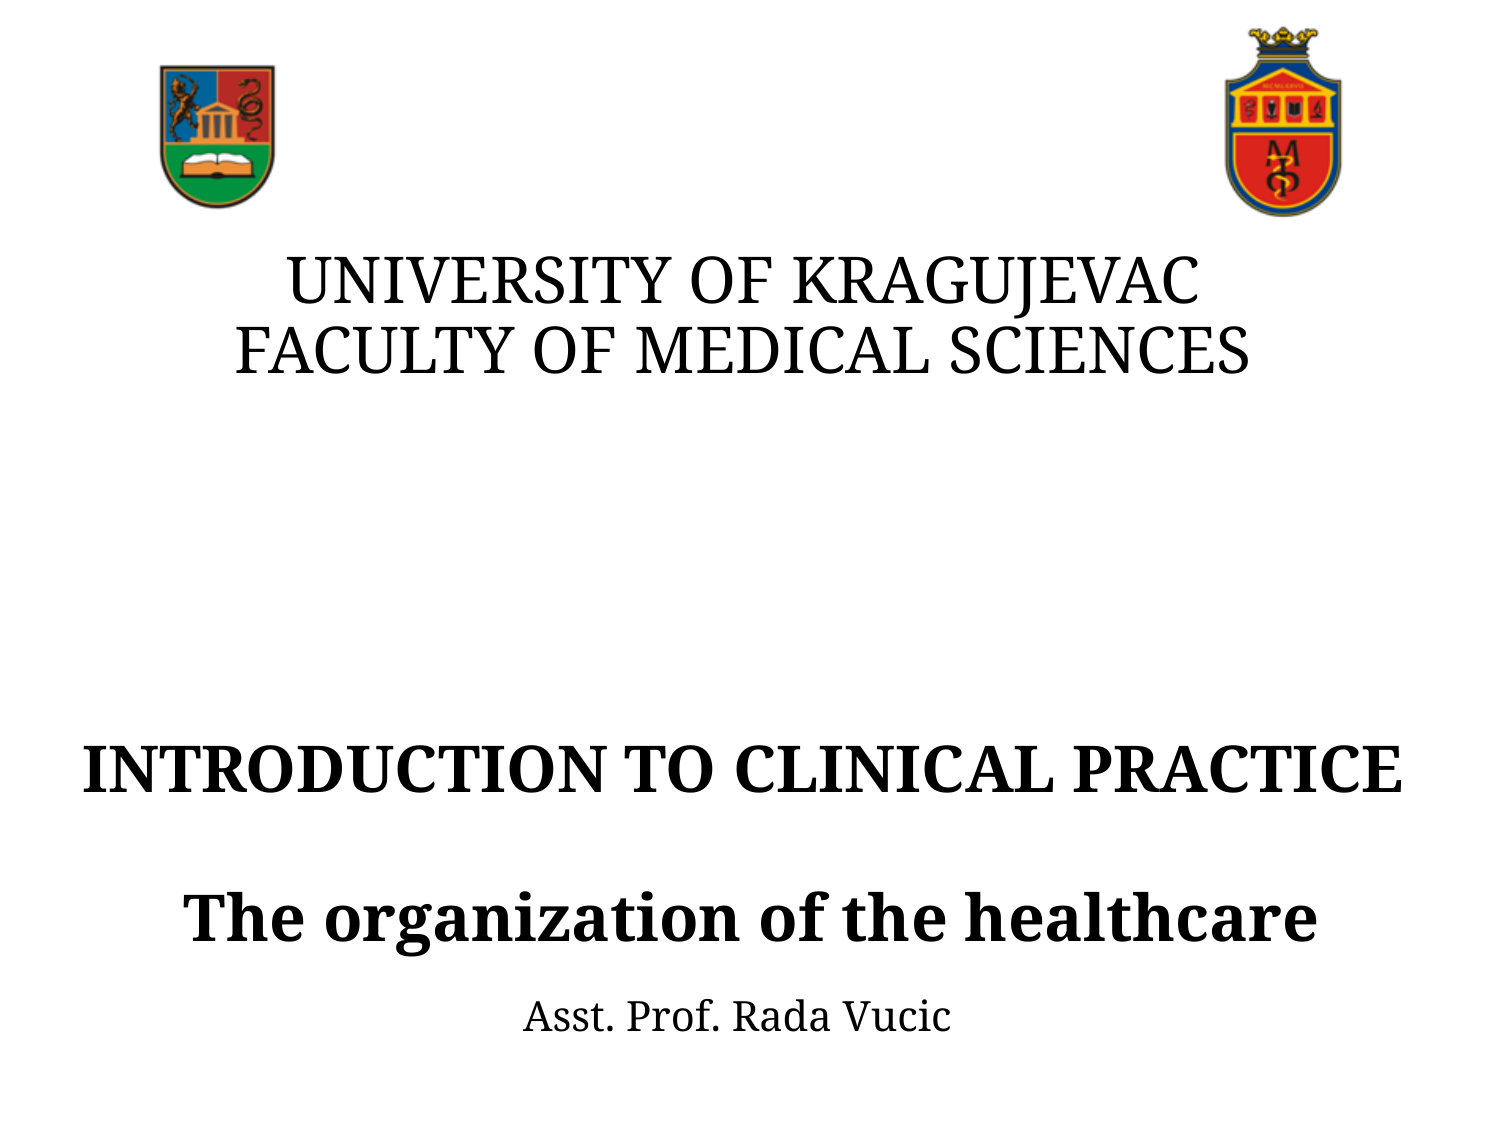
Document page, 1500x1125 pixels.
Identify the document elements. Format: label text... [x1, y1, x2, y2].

picture [137, 12, 289, 232]
title UNIVERSITY OF KRAGUJEVAC FACULTY OF MEDICAL SCIENCES INTRODUCTION TO CLINICAL PRACTICE The organization of the healthcare [0, 237, 1488, 963]
picture [1212, 24, 1354, 225]
subtitle Asst. Prof. Rada Vucic [212, 987, 1263, 1050]
